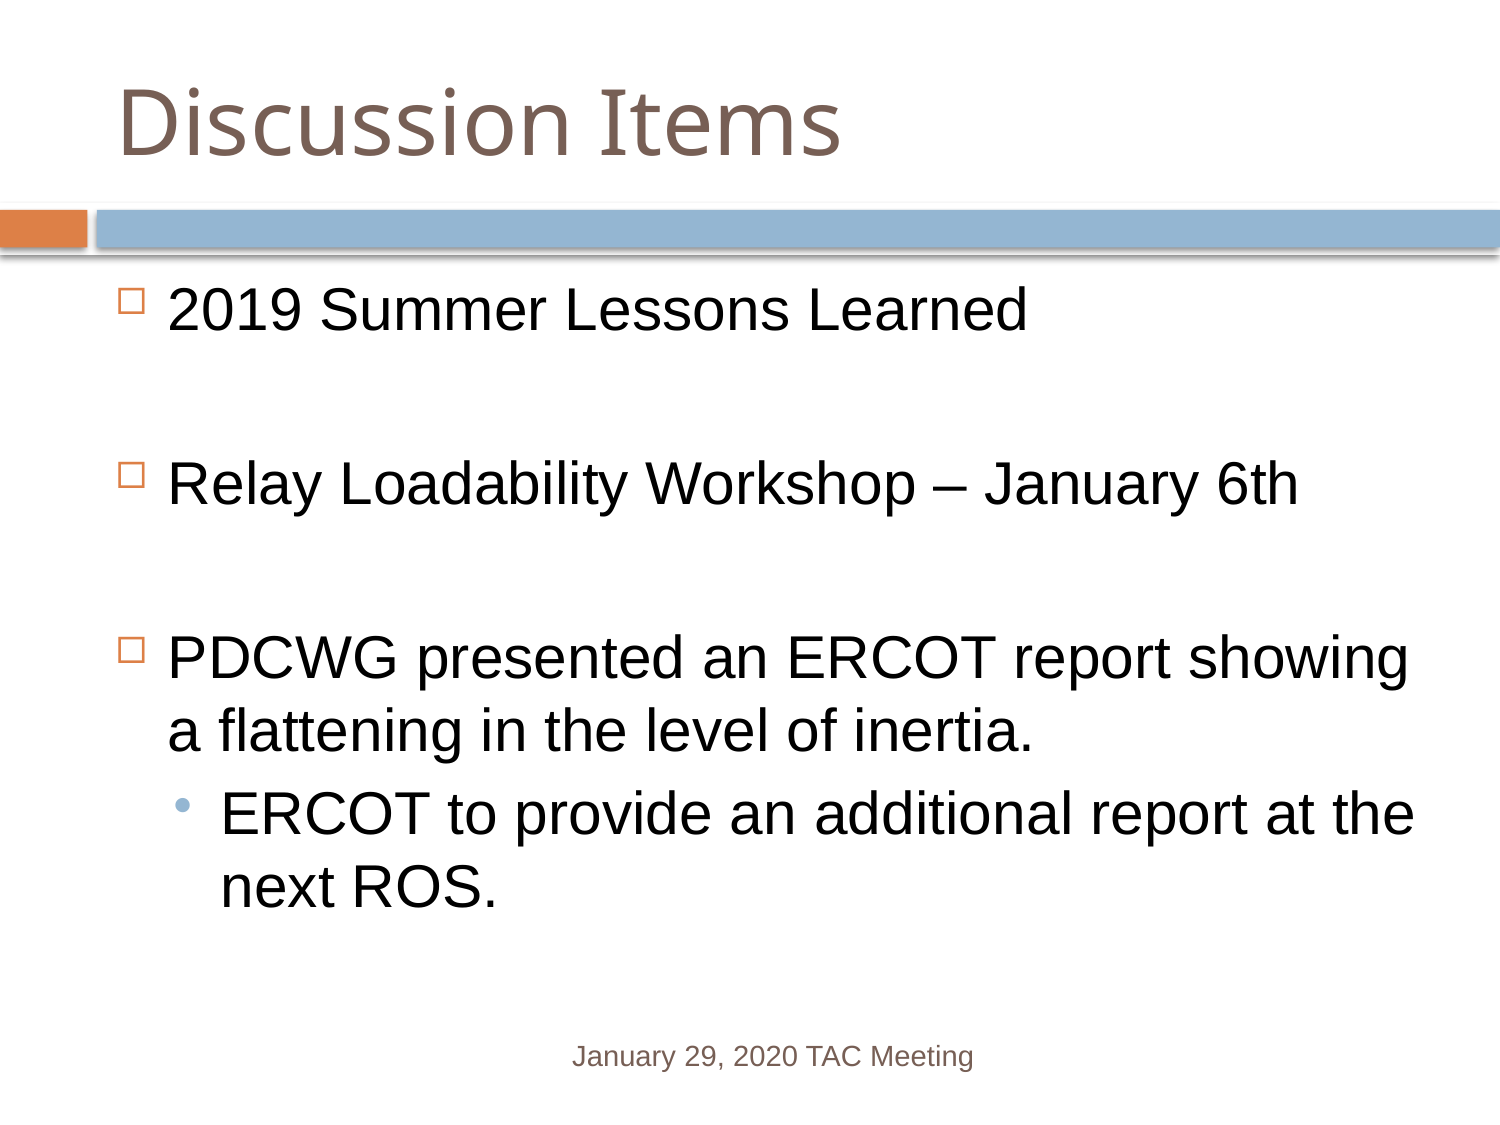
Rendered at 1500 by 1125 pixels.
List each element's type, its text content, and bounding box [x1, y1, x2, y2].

list 2019 Summer Lessons Learned Relay Loadability Workshop – January 6th PDCWG presented an ERCOT report showing a flattening in the level of inertia. ERCOT to provide an additional report at the next ROS. [100, 262, 1439, 1001]
title Discussion Items [100, 37, 1439, 201]
footer January 29, 2020 TAC Meeting [99, 1025, 990, 1085]
